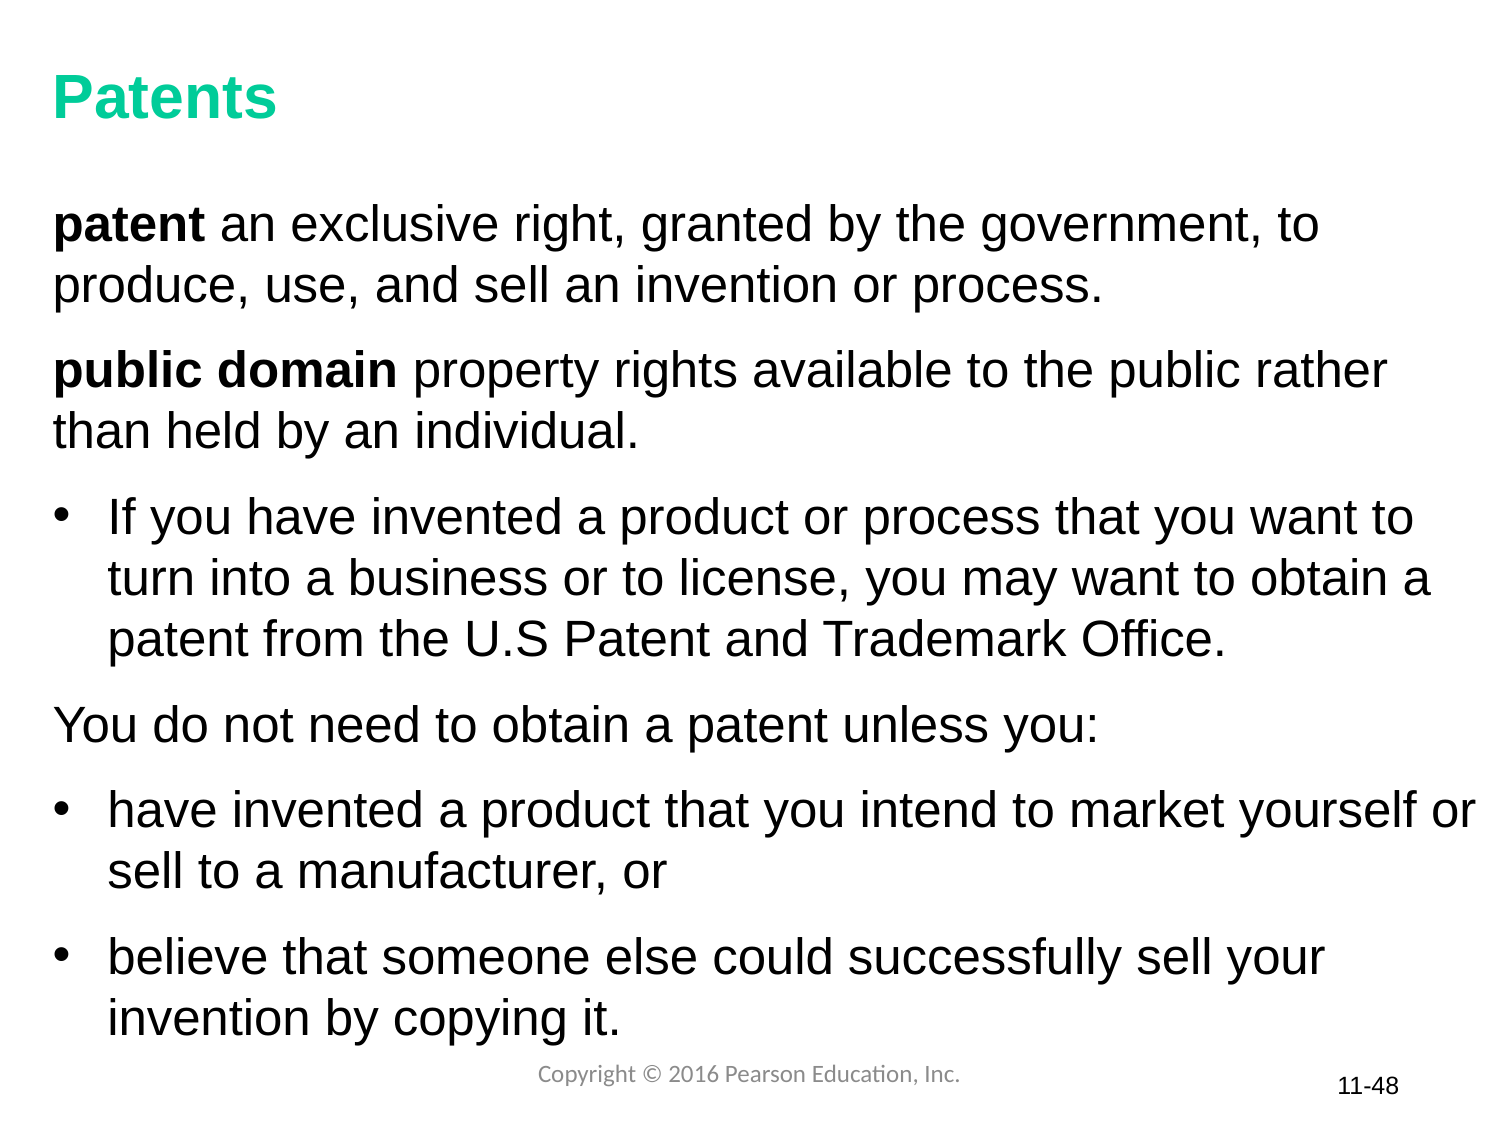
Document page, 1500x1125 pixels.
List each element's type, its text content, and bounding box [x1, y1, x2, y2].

list patent an exclusive right, granted by the government, to produce, use, and sell an invention or process. public domain property rights available to the public rather than held by an individual. If you have invented a product or process that you want to turn into a business or to license, you may want to obtain a patent from the U.S Patent and Trademark Office. You do not need to obtain a patent unless you: have invented a product that you intend to market yourself or sell to a manufacturer, or believe that someone else could successfully sell your invention by copying it. [37, 182, 1500, 1063]
footer Copyright © 2016 Pearson Education, Inc. [512, 1042, 988, 1103]
title Patents [37, 0, 1388, 182]
